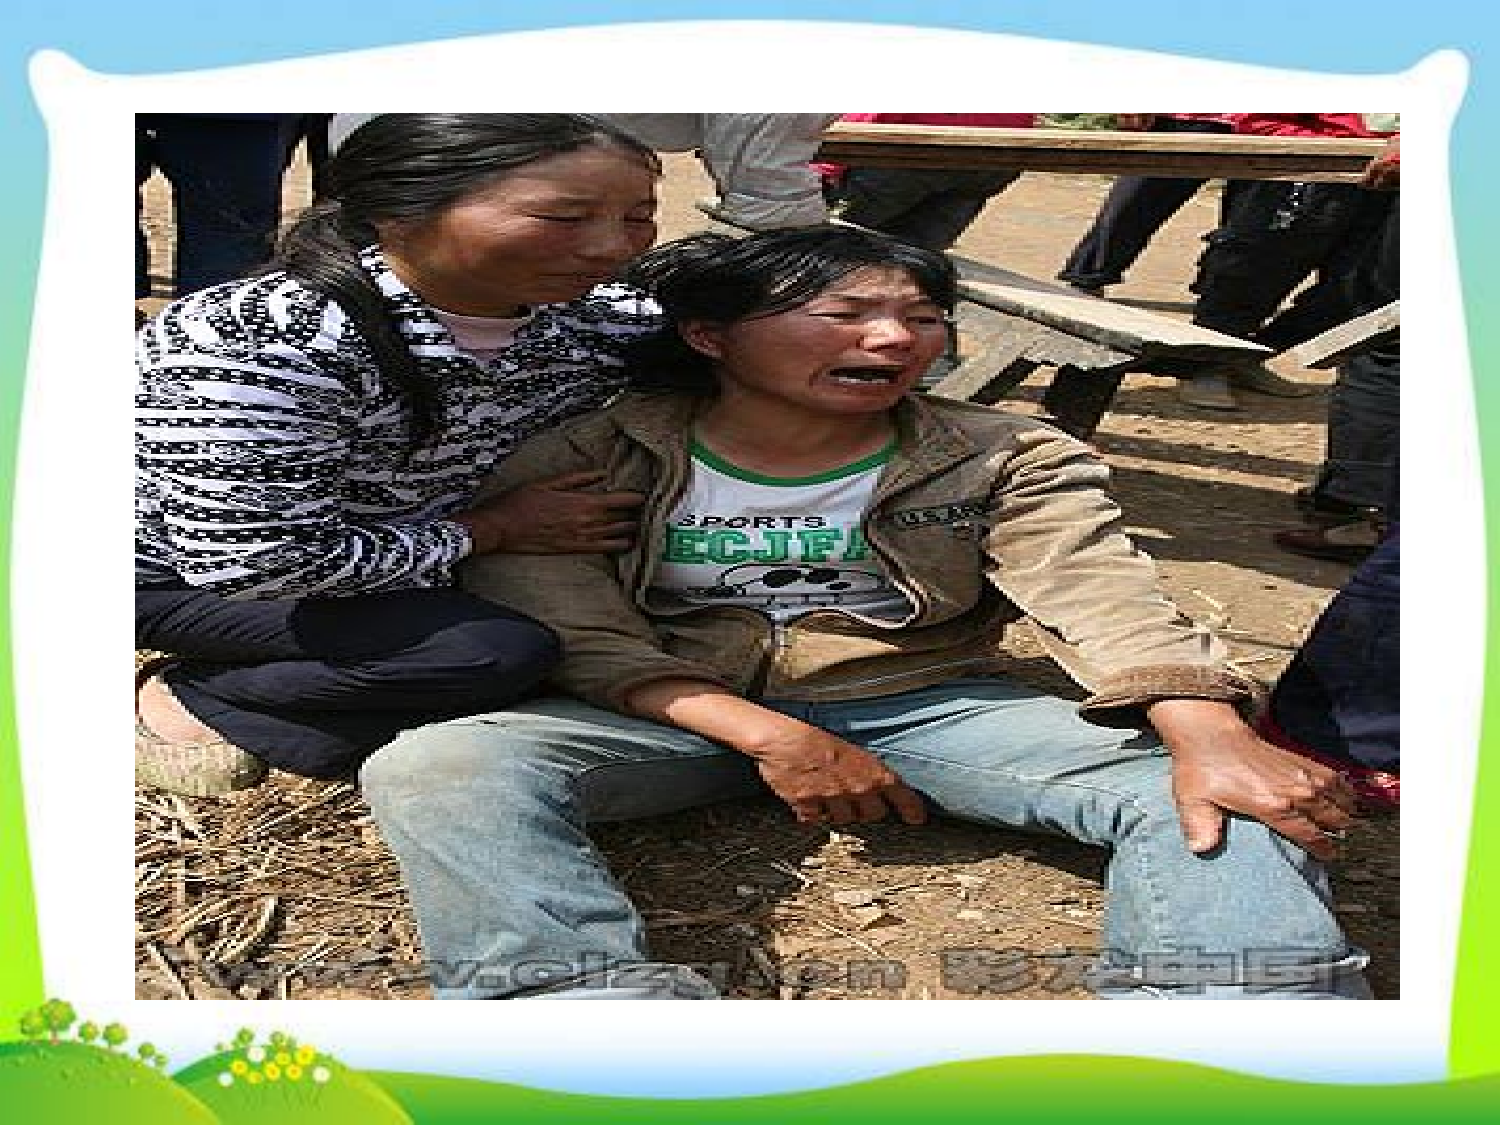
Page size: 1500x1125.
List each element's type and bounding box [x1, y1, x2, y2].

list [135, 113, 1400, 1000]
picture [0, 0, 1500, 1125]
